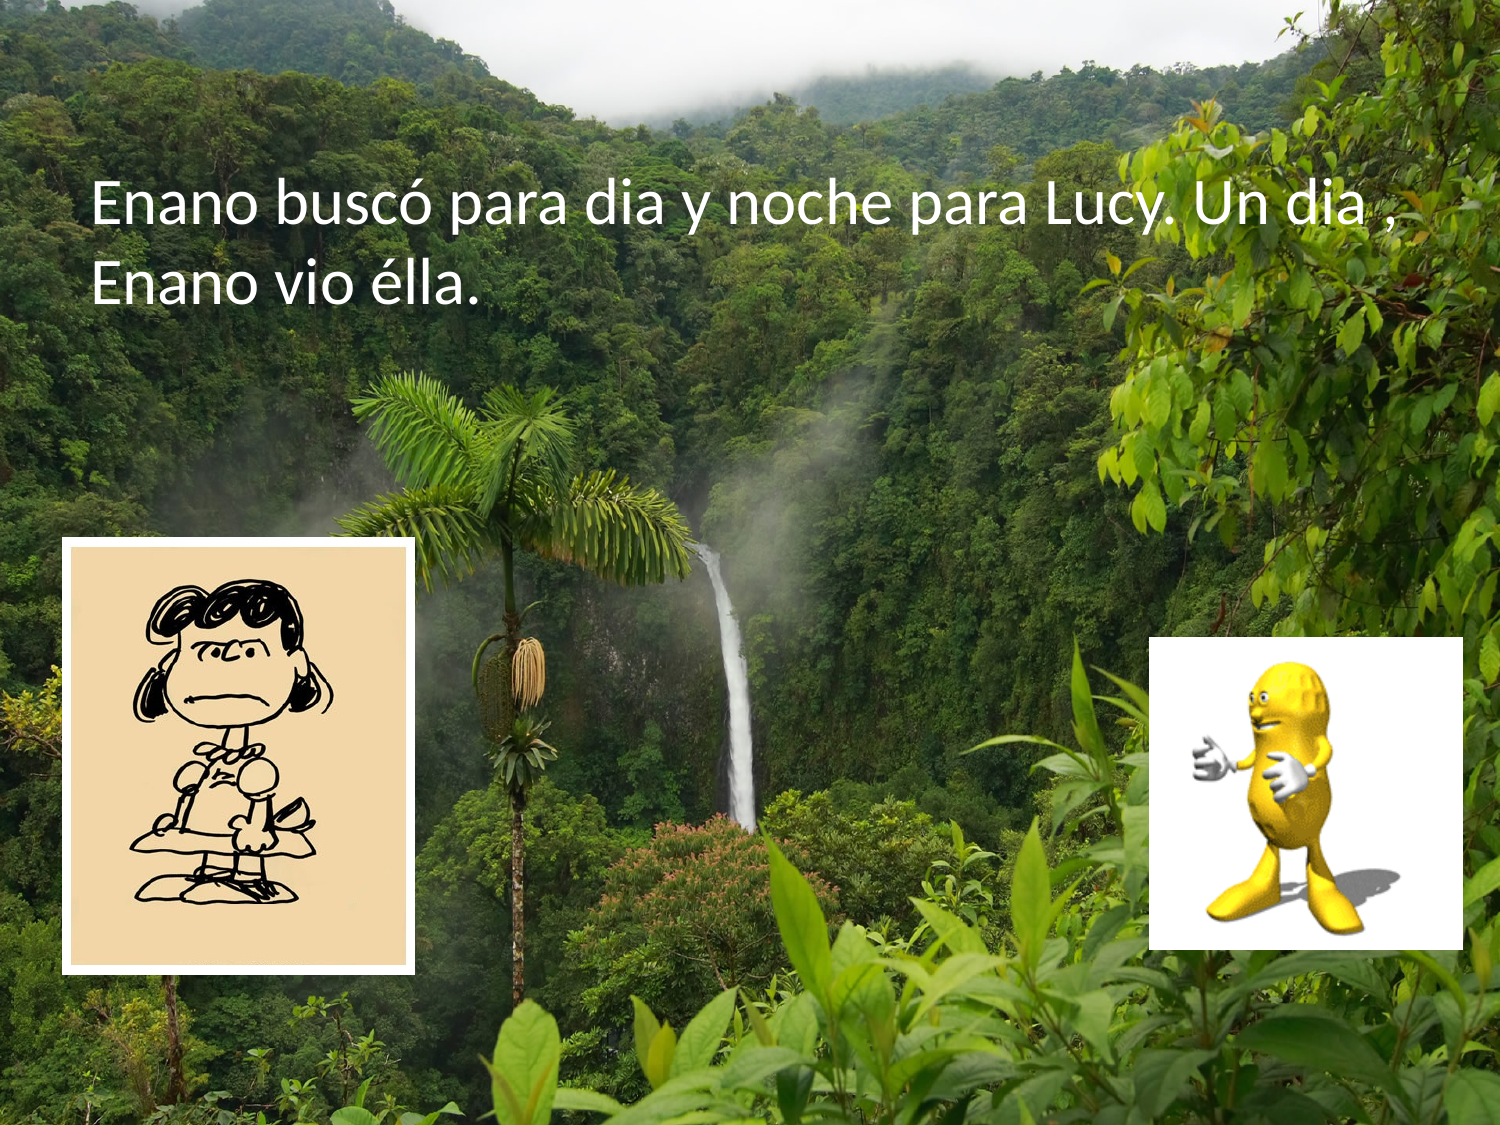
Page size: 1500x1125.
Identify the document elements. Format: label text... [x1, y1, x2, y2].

picture [0, 0, 1500, 1125]
list Enano buscó para dia y noche para Lucy. Un dia , Enano vio élla. [75, 149, 1425, 893]
